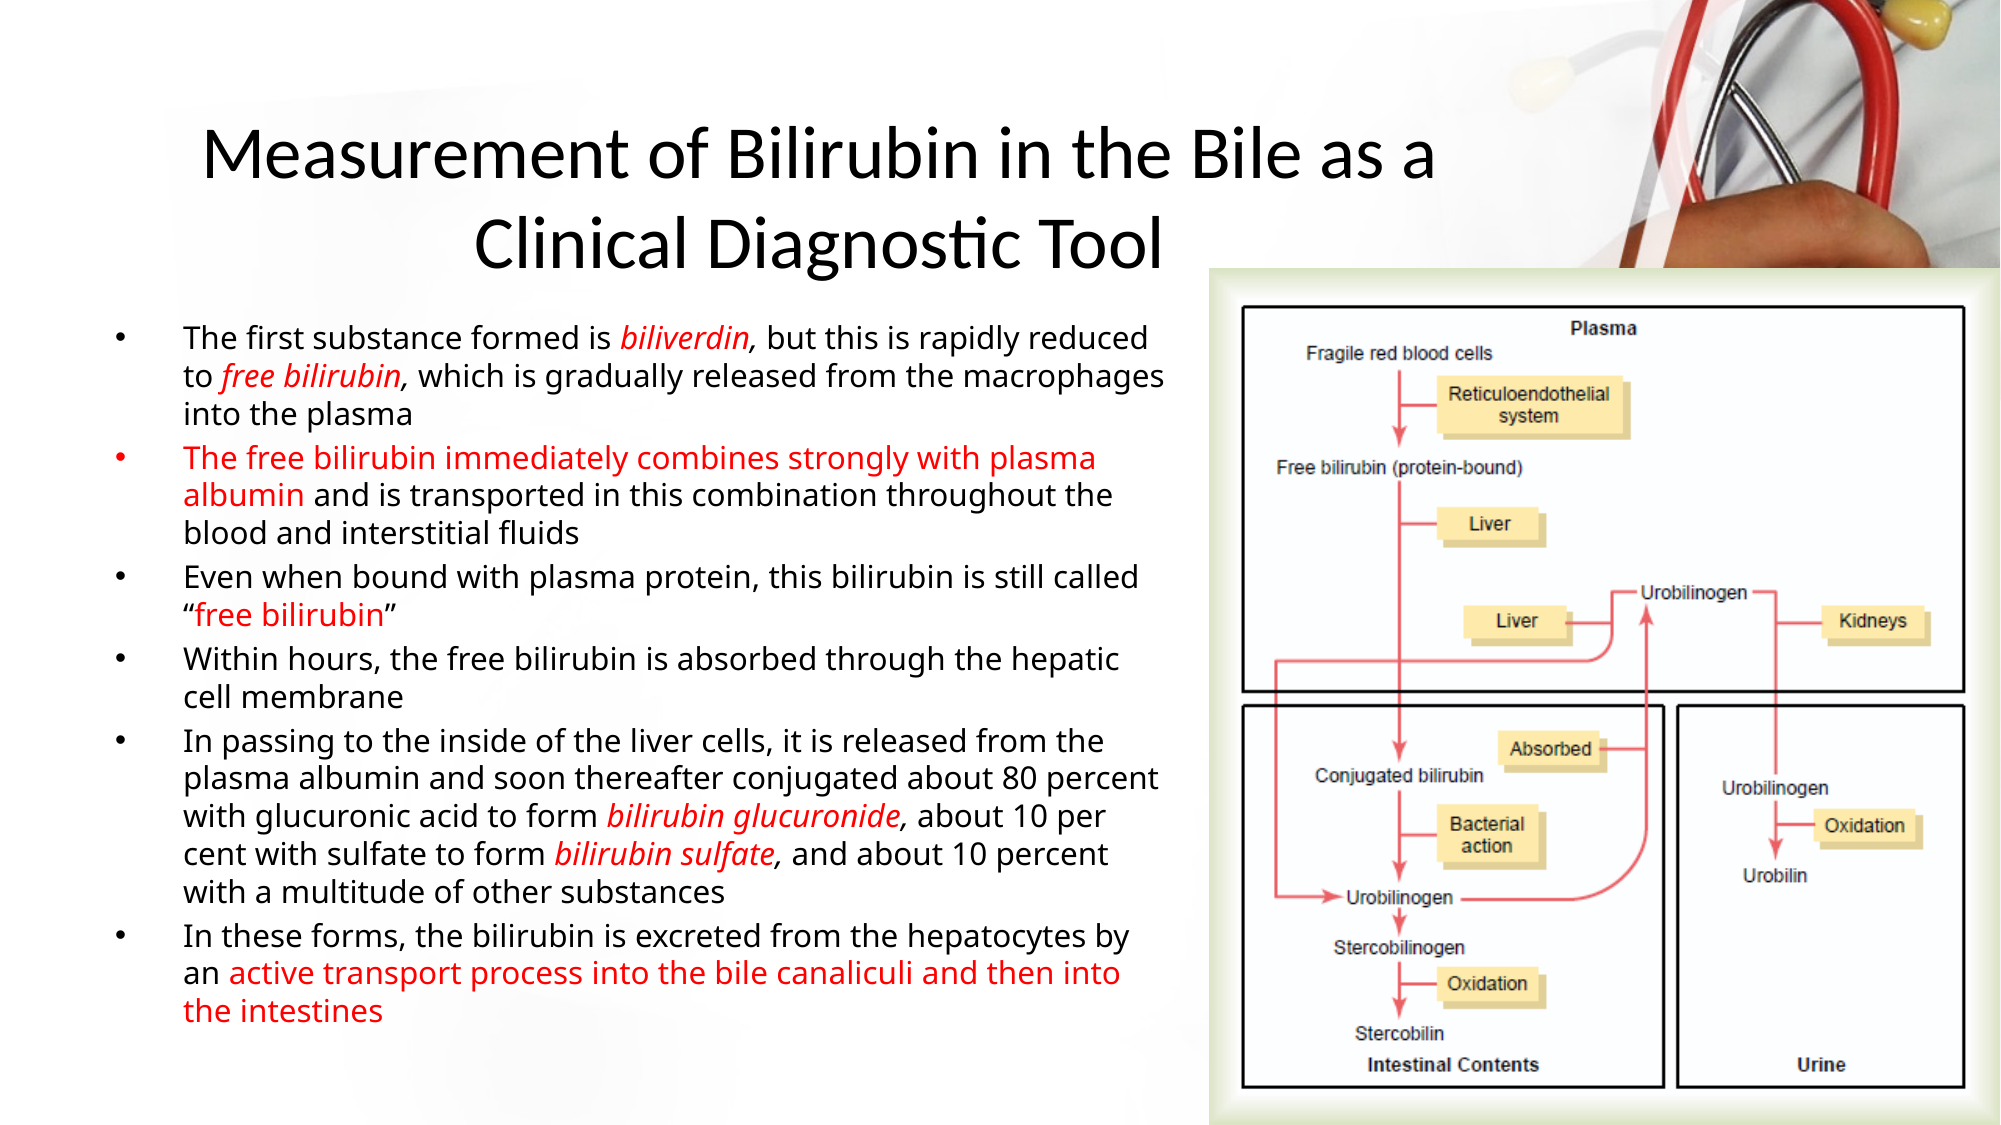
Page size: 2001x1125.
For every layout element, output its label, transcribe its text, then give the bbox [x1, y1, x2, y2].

title Measurement of Bilirubin in the Bile as a Clinical Diagnostic Tool [99, 110, 1540, 278]
picture [0, 0, 2001, 1125]
list The first substance formed is biliverdin, but this is rapidly reduced to free bilirubin, which is gradually released from the macrophages into the plasma The free bilirubin immediately combines strongly with plasma albumin and is transported in this combination throughout the blood and interstitial fluids Even when bound with plasma protein, this bilirubin is still called “free bilirubin” Within hours, the free bilirubin is absorbed through the hepatic cell membrane In passing to the inside of the liver cells, it is released from the plasma albumin and soon thereafter conjugated about 80 percent with glucuronic acid to form bilirubin glucuronide, about 10 per cent with sulfate to form bilirubin sulfate, and about 10 percent with a multitude of other substances In these forms, the bilirubin is excreted from the hepatocytes by an active transport process into the bile canaliculi and then into the intestines [100, 310, 1184, 1043]
